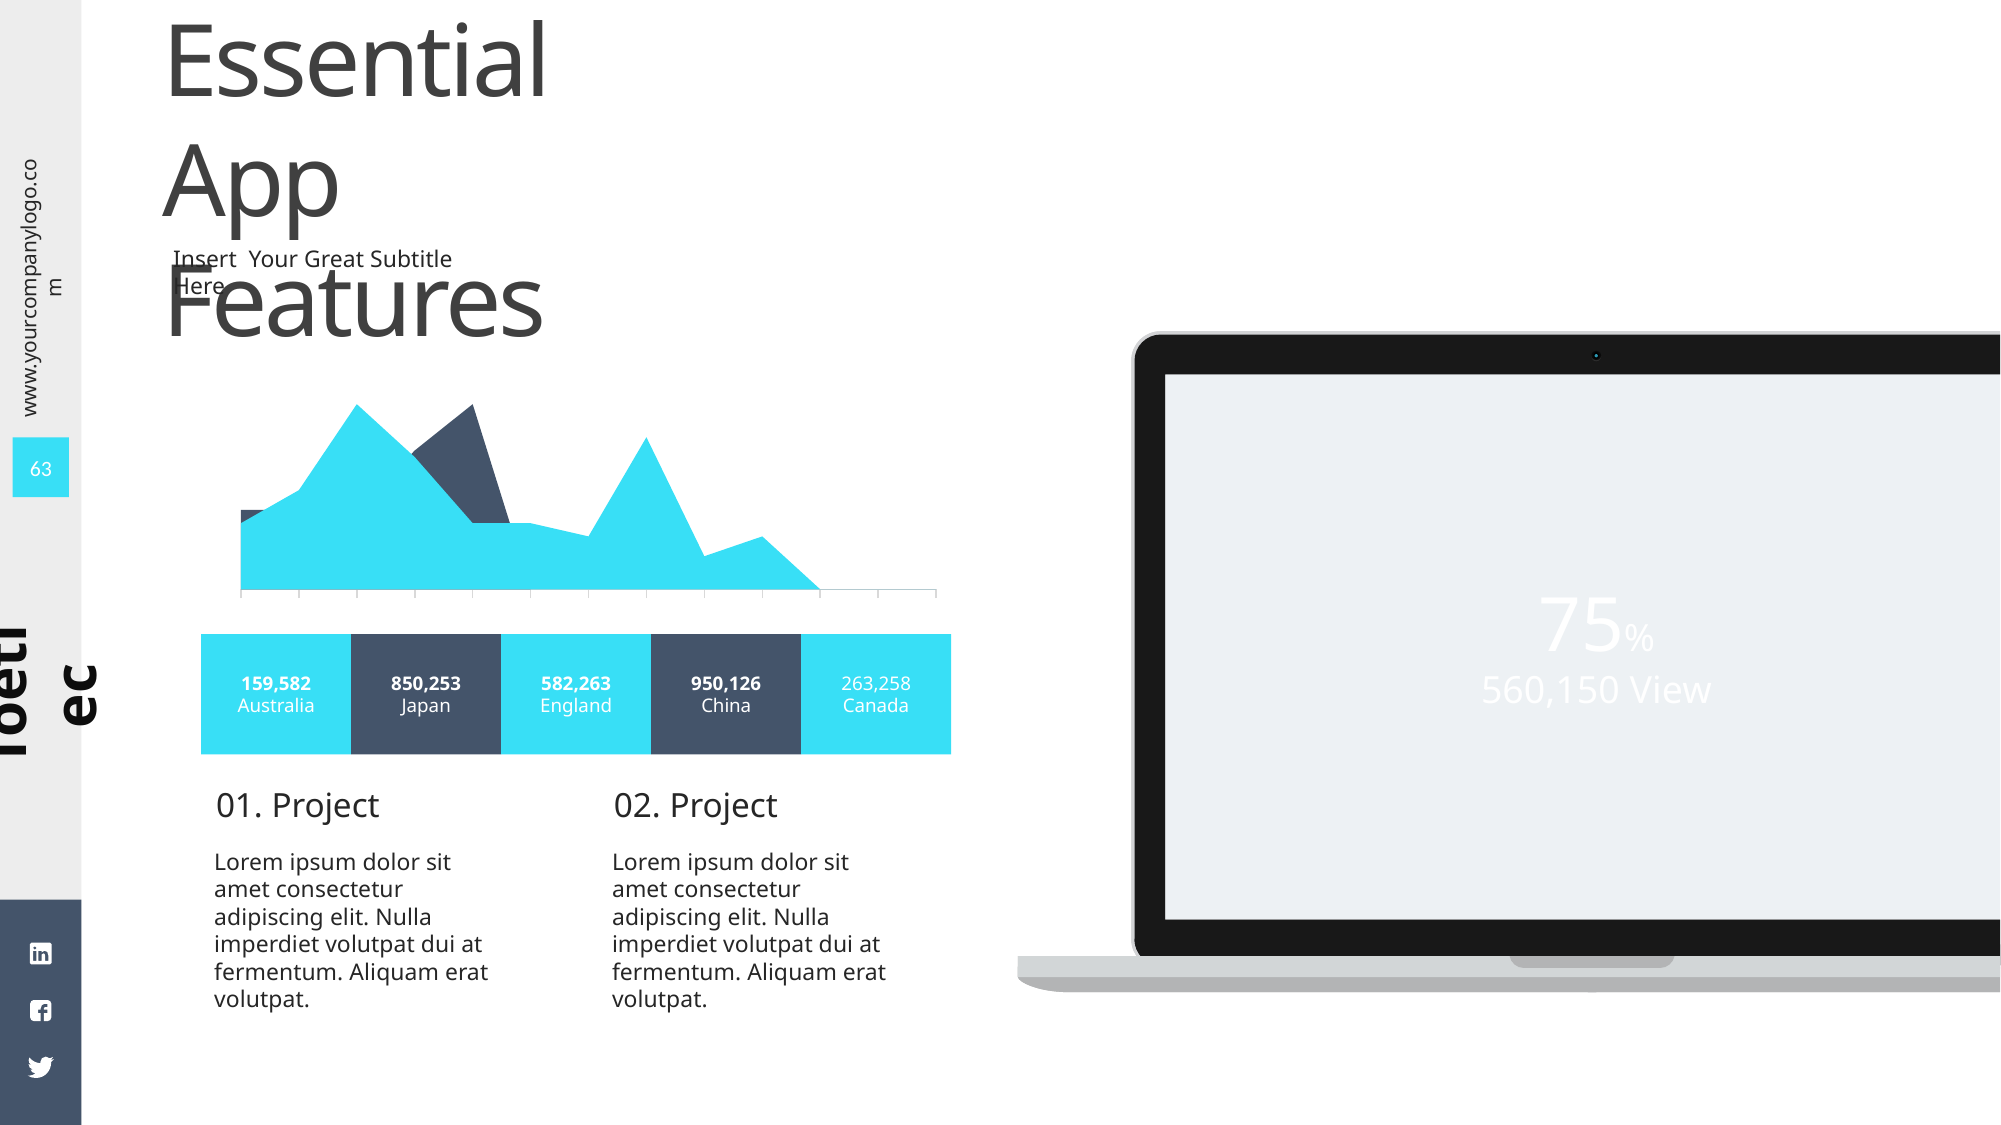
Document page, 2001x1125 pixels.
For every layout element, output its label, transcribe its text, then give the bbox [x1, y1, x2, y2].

text_box 263,258 Canada [800, 633, 952, 755]
text_box Essential App Features [147, 116, 677, 236]
text_box 01. Project [201, 755, 423, 840]
chart [201, 374, 952, 633]
text_box 950,126 China [650, 633, 800, 755]
text_box 582,263 England [500, 633, 650, 755]
slide_number 63 [12, 437, 69, 498]
text_box 850,253 Japan [350, 633, 500, 755]
text_box 02. Project [598, 755, 821, 840]
text_box Lorem ipsum dolor sit amet consectetur adipiscing elit. Nulla imperdiet volutpat dui at fermentum. Aliquam erat volutpat. [199, 840, 512, 1020]
picture [1160, 365, 2000, 924]
text_box Insert Your Great Subtitle Here [158, 237, 512, 307]
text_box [1017, 331, 2000, 993]
text_box Lorem ipsum dolor sit amet consectetur adipiscing elit. Nulla imperdiet volutpat dui at fermentum. Aliquam erat volutpat. [597, 840, 910, 1020]
text_box 159,582 Australia [200, 633, 350, 755]
